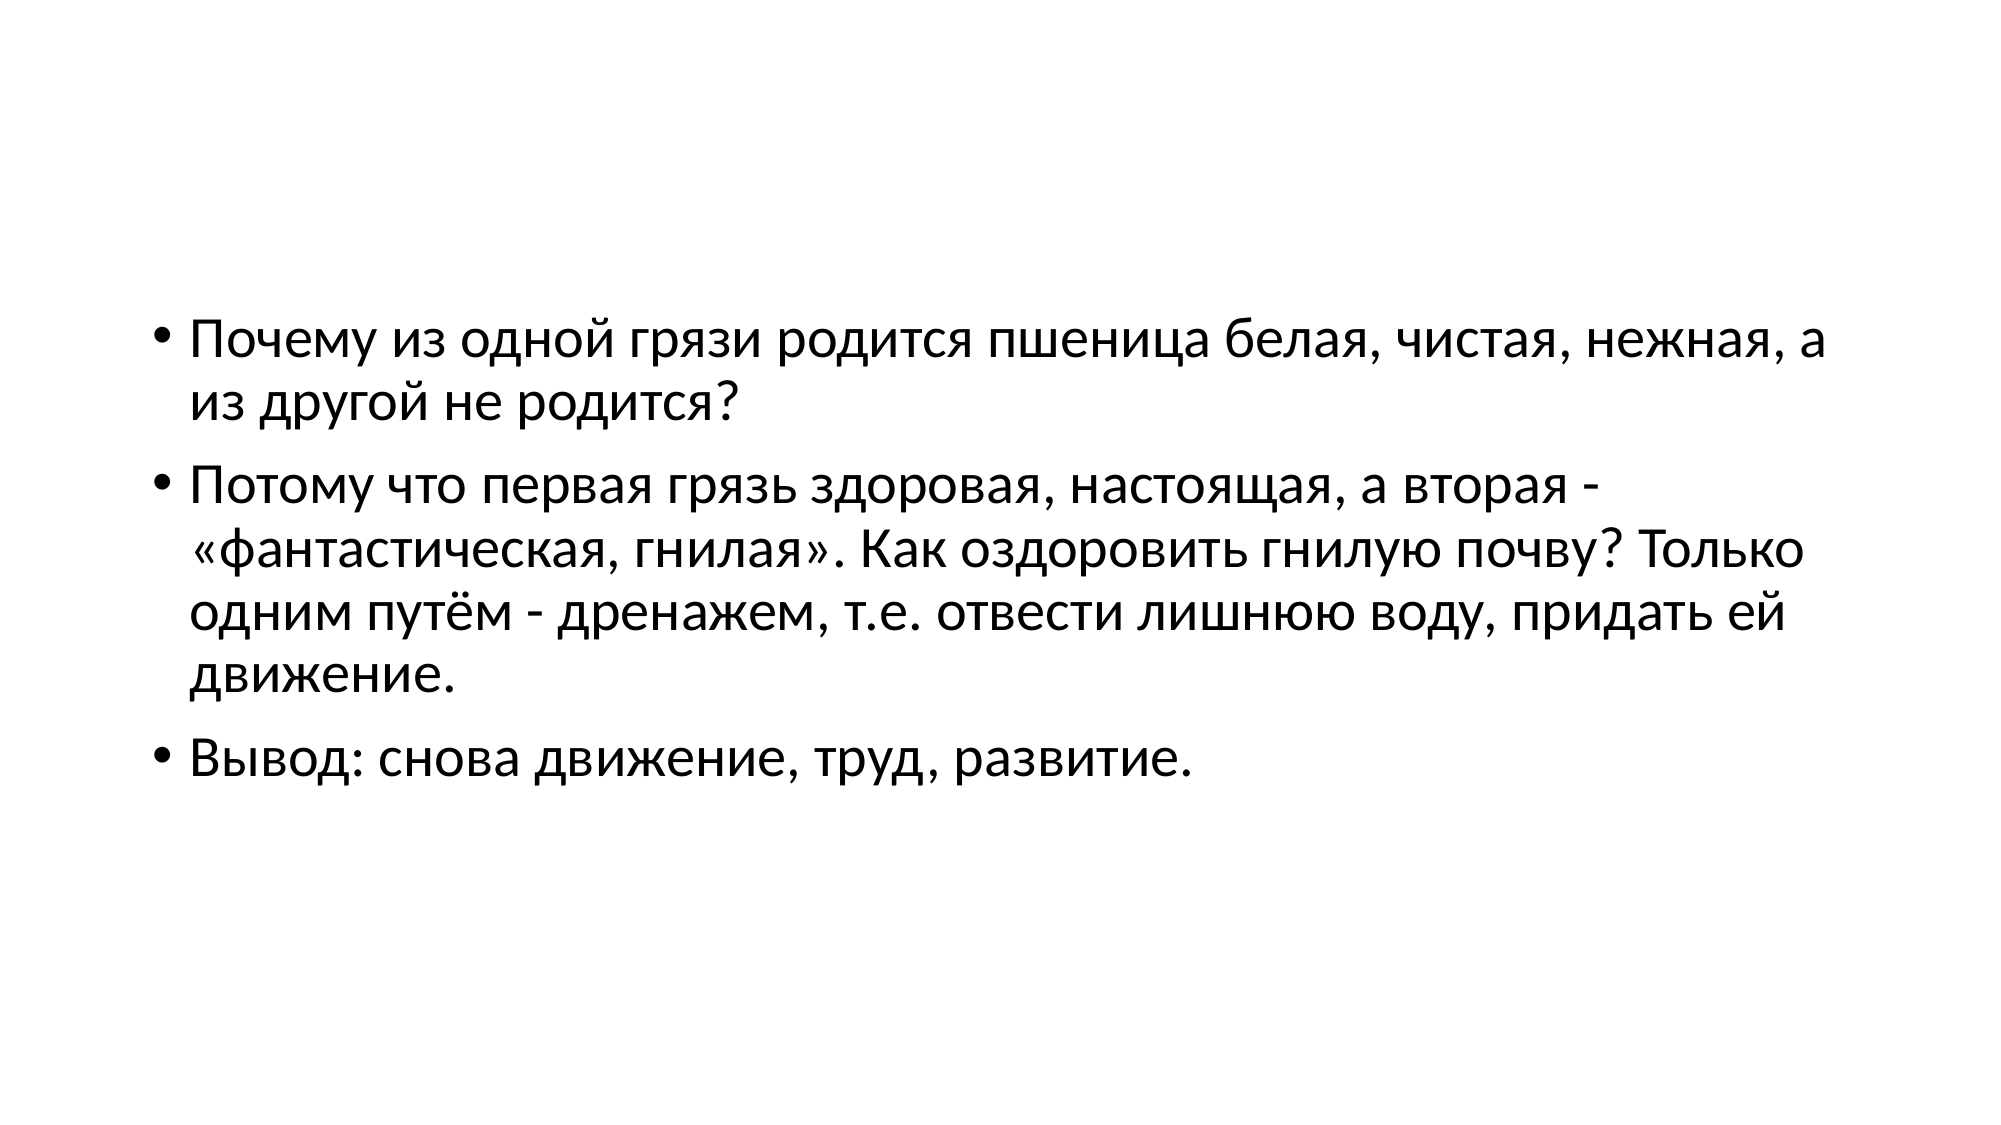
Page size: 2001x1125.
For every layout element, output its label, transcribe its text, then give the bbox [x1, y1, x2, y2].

list Почему из одной грязи родится пшеница белая, чистая, нежная, а из другой не родится? Потому что первая грязь здоровая, настоящая, а вторая - «фантастическая, гнилая». Как оздоровить гнилую почву? Только одним путём - дренажем, т.е. отвести лишнюю воду, придать ей движение. Вывод: снова движение, труд, развитие. [137, 299, 1863, 1014]
